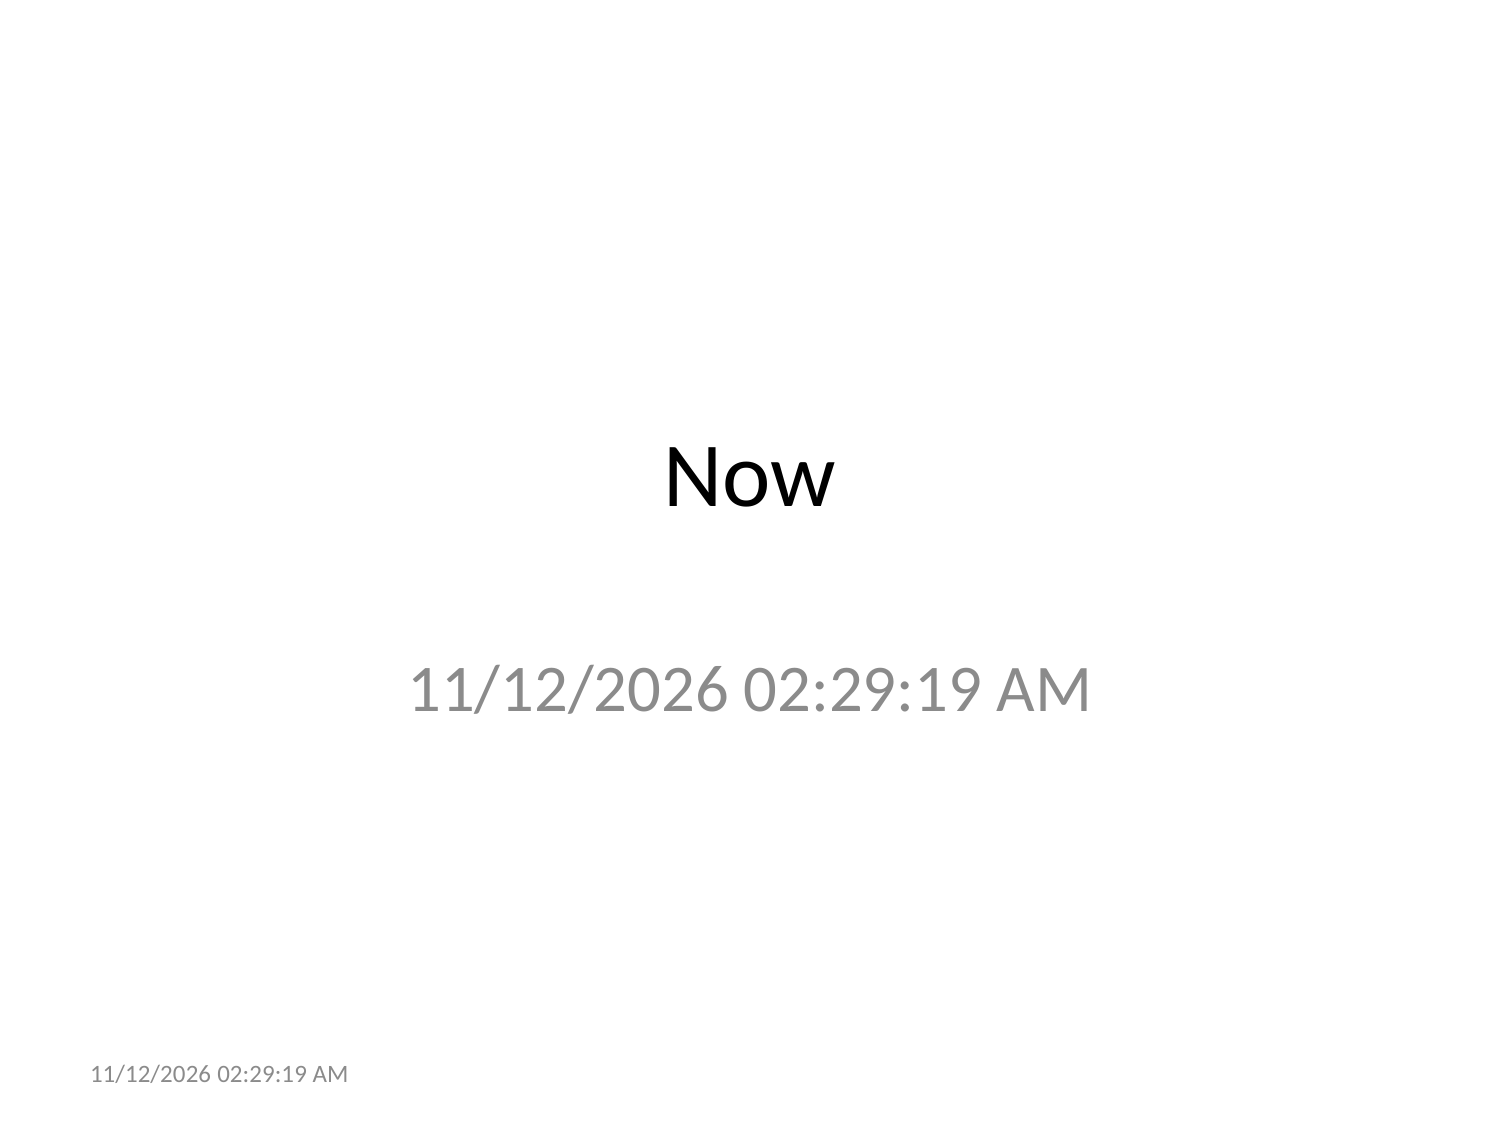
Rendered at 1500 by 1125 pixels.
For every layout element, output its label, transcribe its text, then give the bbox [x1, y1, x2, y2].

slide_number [75, 1042, 425, 1103]
title Now [112, 349, 1388, 591]
subtitle 2011-12-19 10:20:04 AM [225, 637, 1275, 925]
